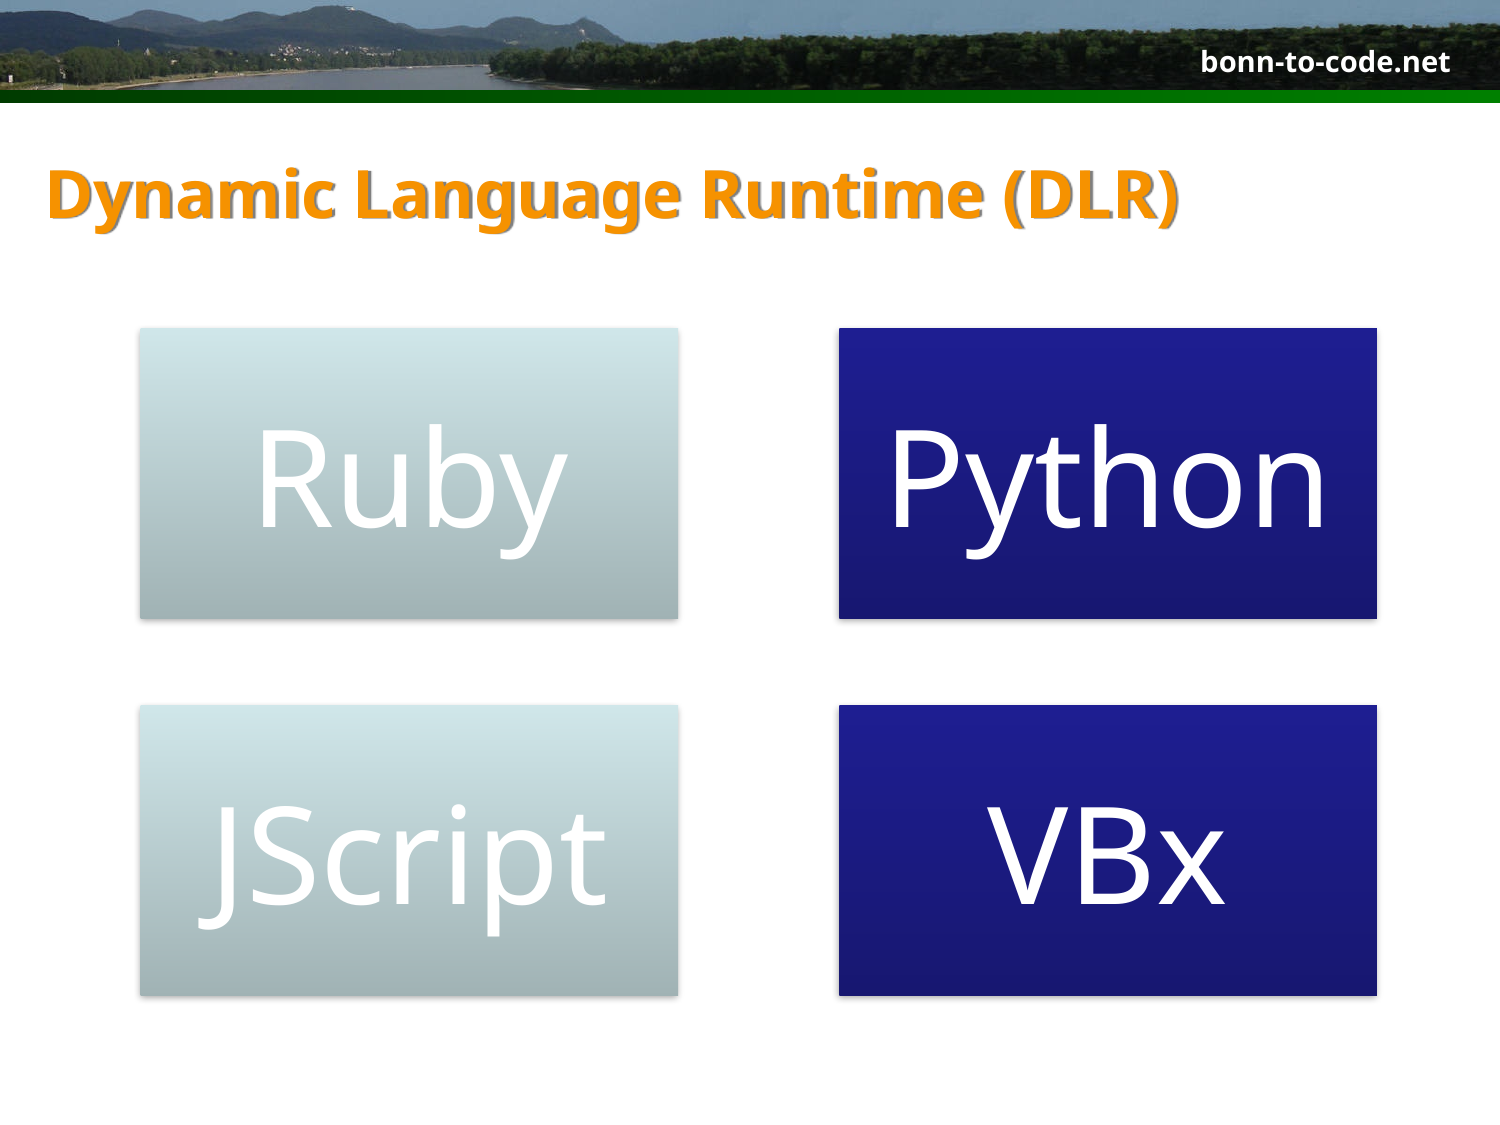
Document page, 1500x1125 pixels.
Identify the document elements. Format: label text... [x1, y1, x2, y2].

picture [0, 0, 1500, 90]
title Dynamic Language Runtime (DLR) [29, 113, 1471, 270]
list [140, 327, 1378, 985]
